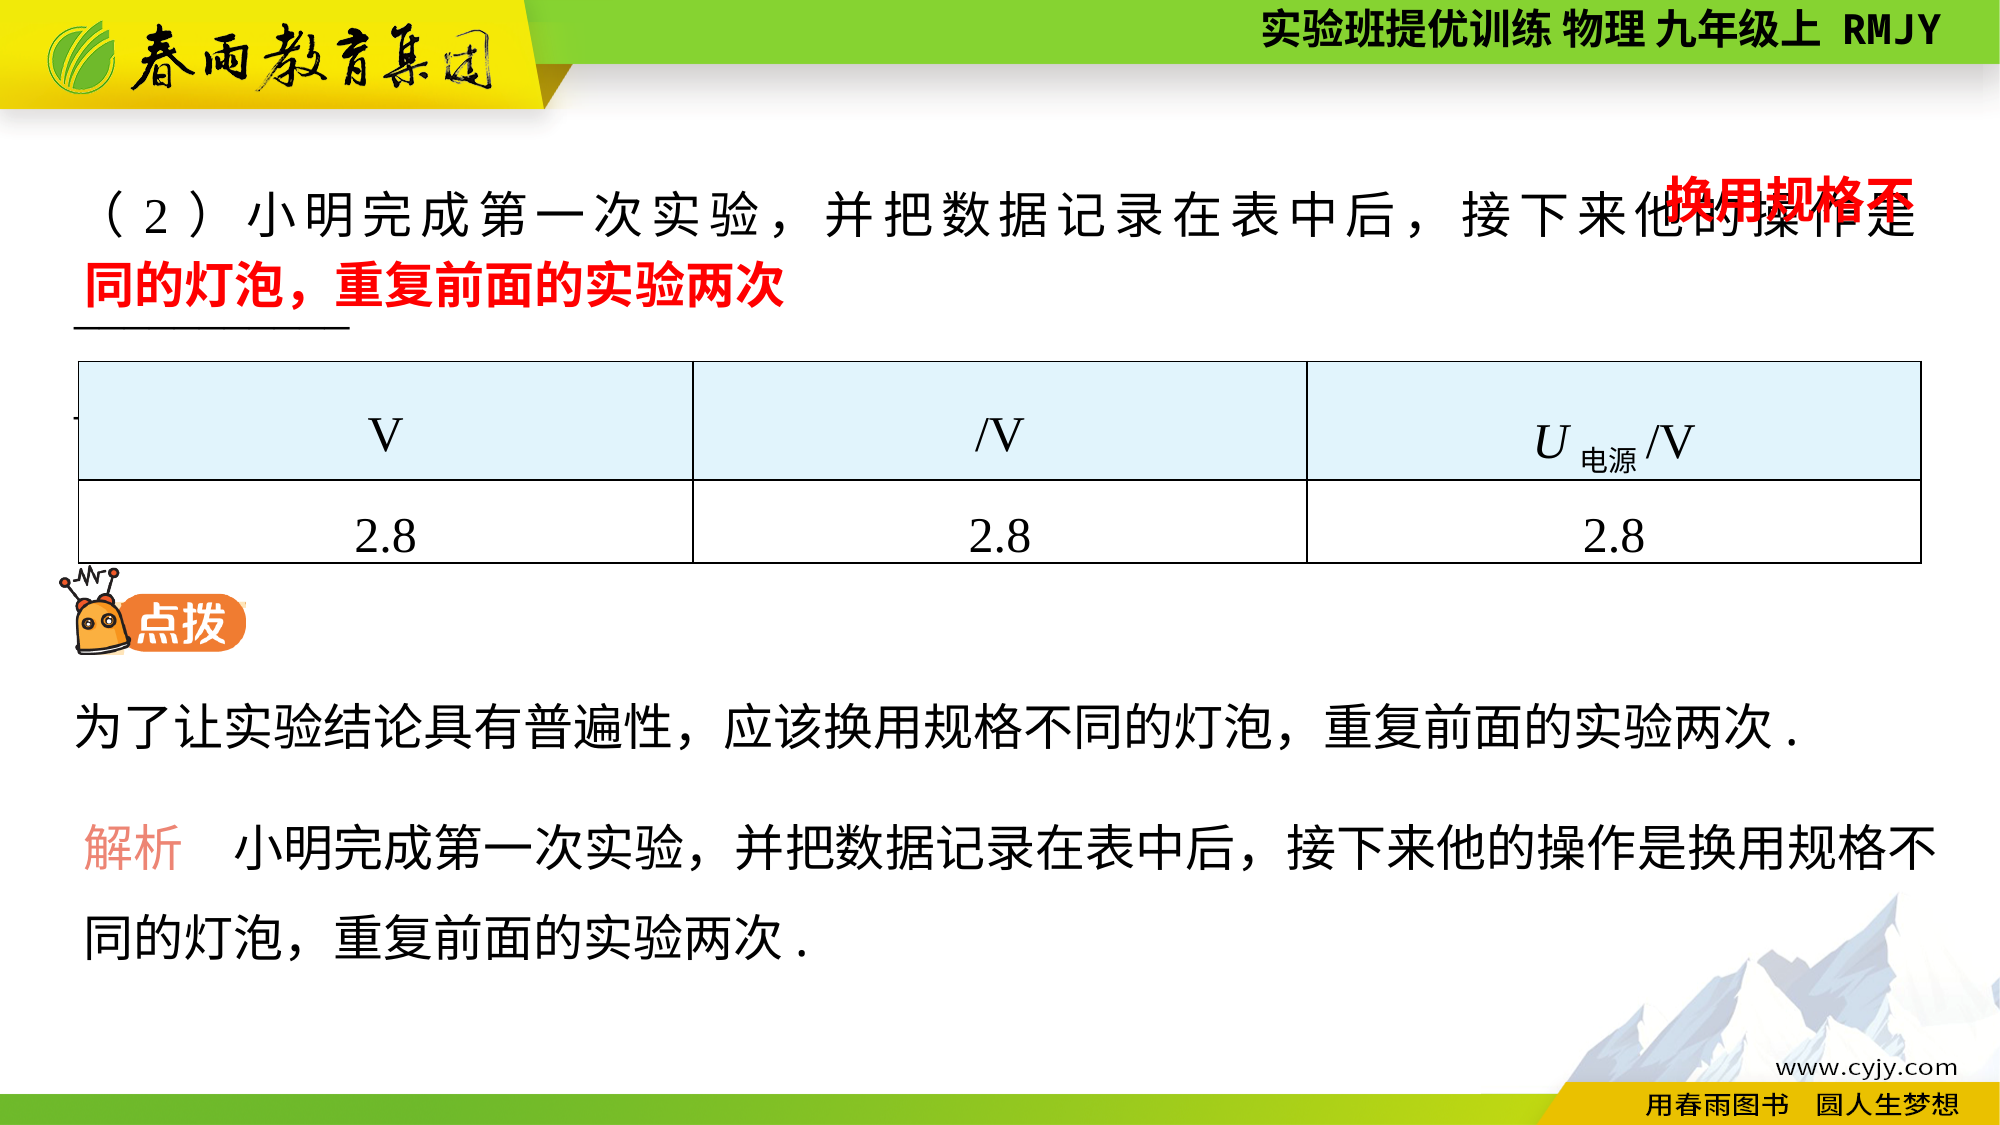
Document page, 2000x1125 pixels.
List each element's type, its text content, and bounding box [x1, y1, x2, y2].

text_box 解析 小明完成第一次实验，并把数据记录在表中后，接下来他的操作是换用规格不同的灯泡，重复前面的实验两次. [68, 778, 1953, 974]
picture [0, 0, 2000, 1125]
text_box 为了让实验结论具有普遍性，应该换用规格不同的灯泡，重复前面的实验两次. [58, 657, 1943, 763]
text_box 换用规格不 [1650, 161, 1981, 237]
list （2）小明完成第一次实验，并把数据记录在表中后，接下来他的操作是___________ ______________________________. [59, 145, 1944, 332]
text_box 同的灯泡，重复前面的实验两次 [70, 246, 800, 322]
